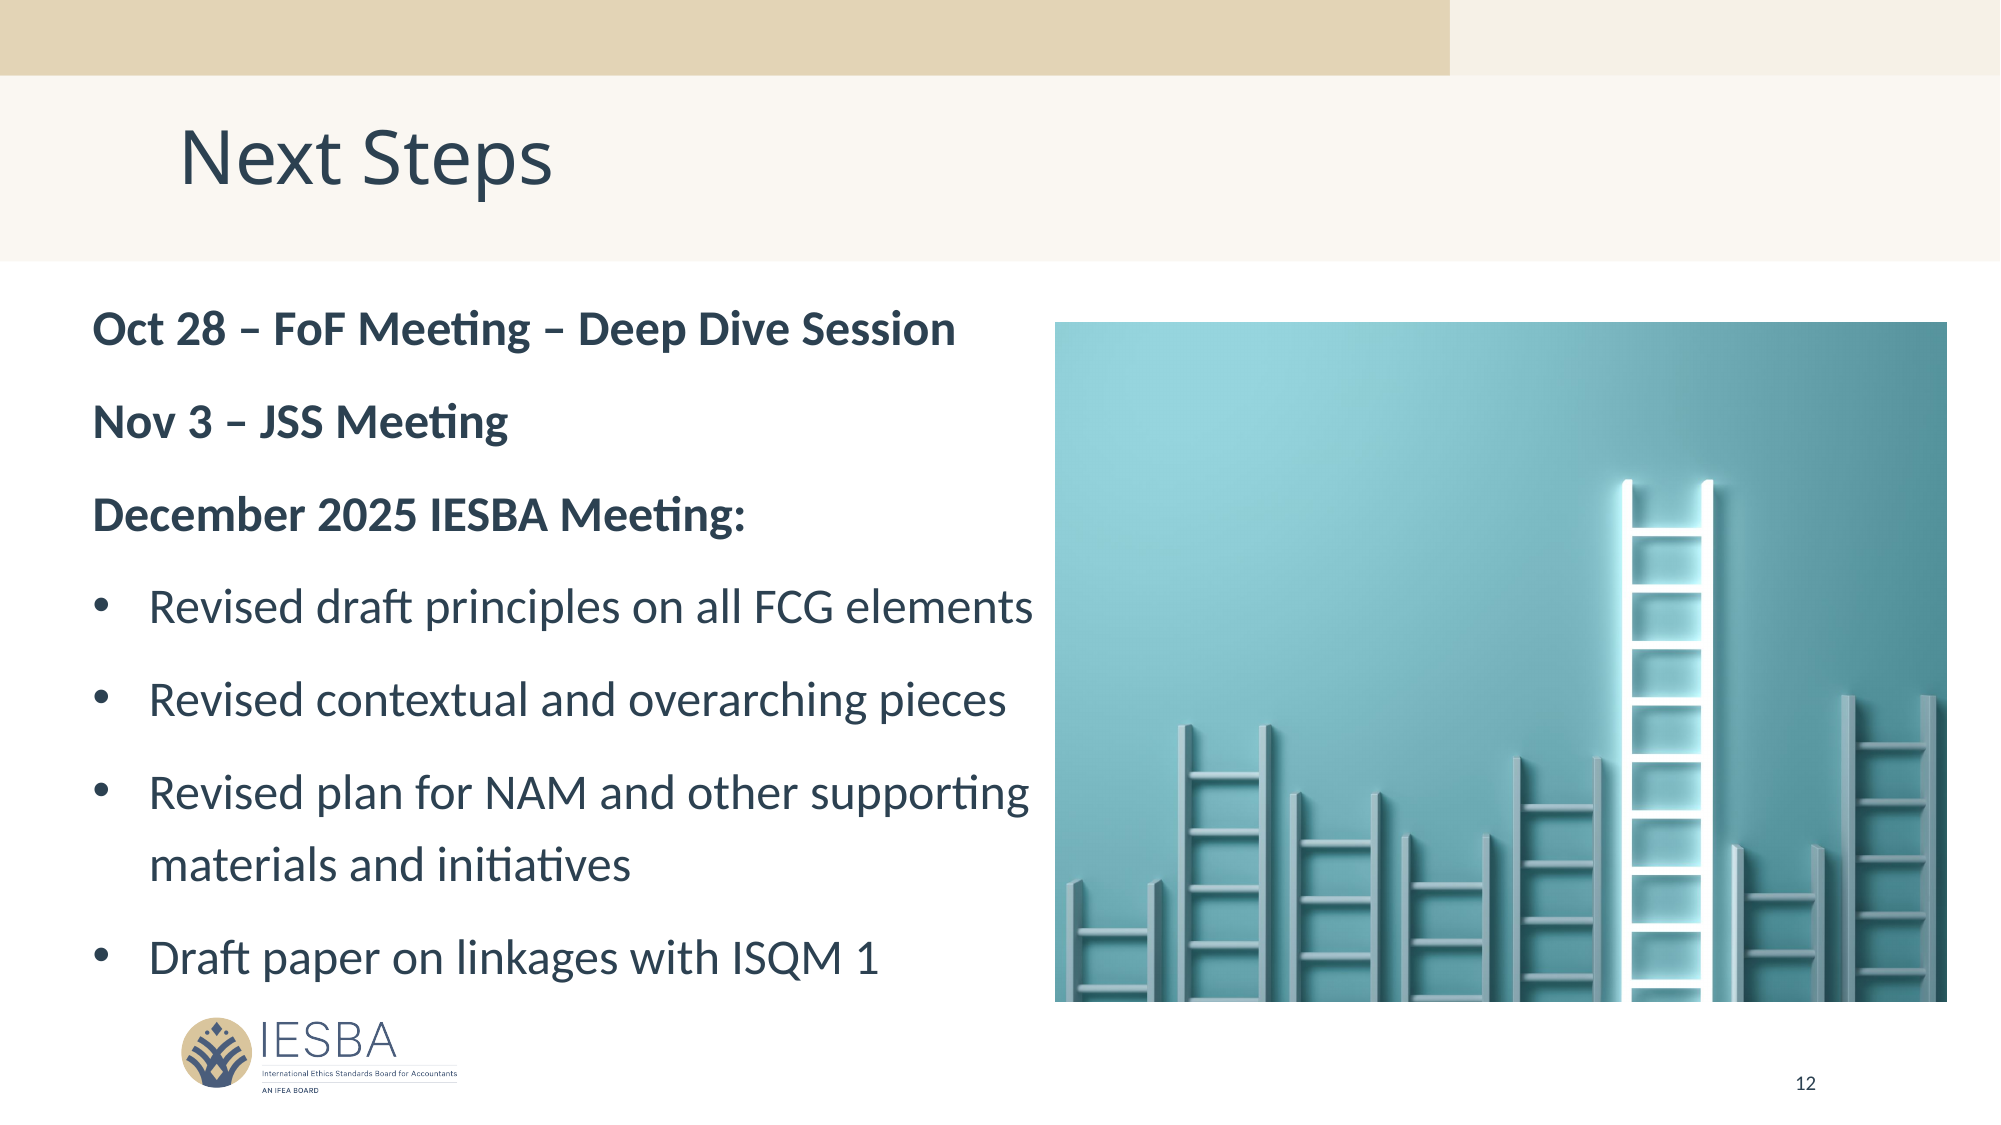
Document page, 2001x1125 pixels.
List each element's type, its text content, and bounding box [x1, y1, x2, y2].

text_box Oct 28 – FoF Meeting – Deep Dive Session Nov 3 – JSS Meeting December 2025 IESBA Meeting: Revised draft principles on all FCG elements Revised contextual and overarching pieces Revised plan for NAM and other supporting materials and initiatives Draft paper on linkages with ISQM 1 [77, 275, 1055, 1006]
picture [1055, 322, 1948, 1002]
slide_number 12 [1760, 1039, 1832, 1125]
picture [168, 1006, 475, 1111]
text_box Next Steps [163, 112, 1826, 203]
